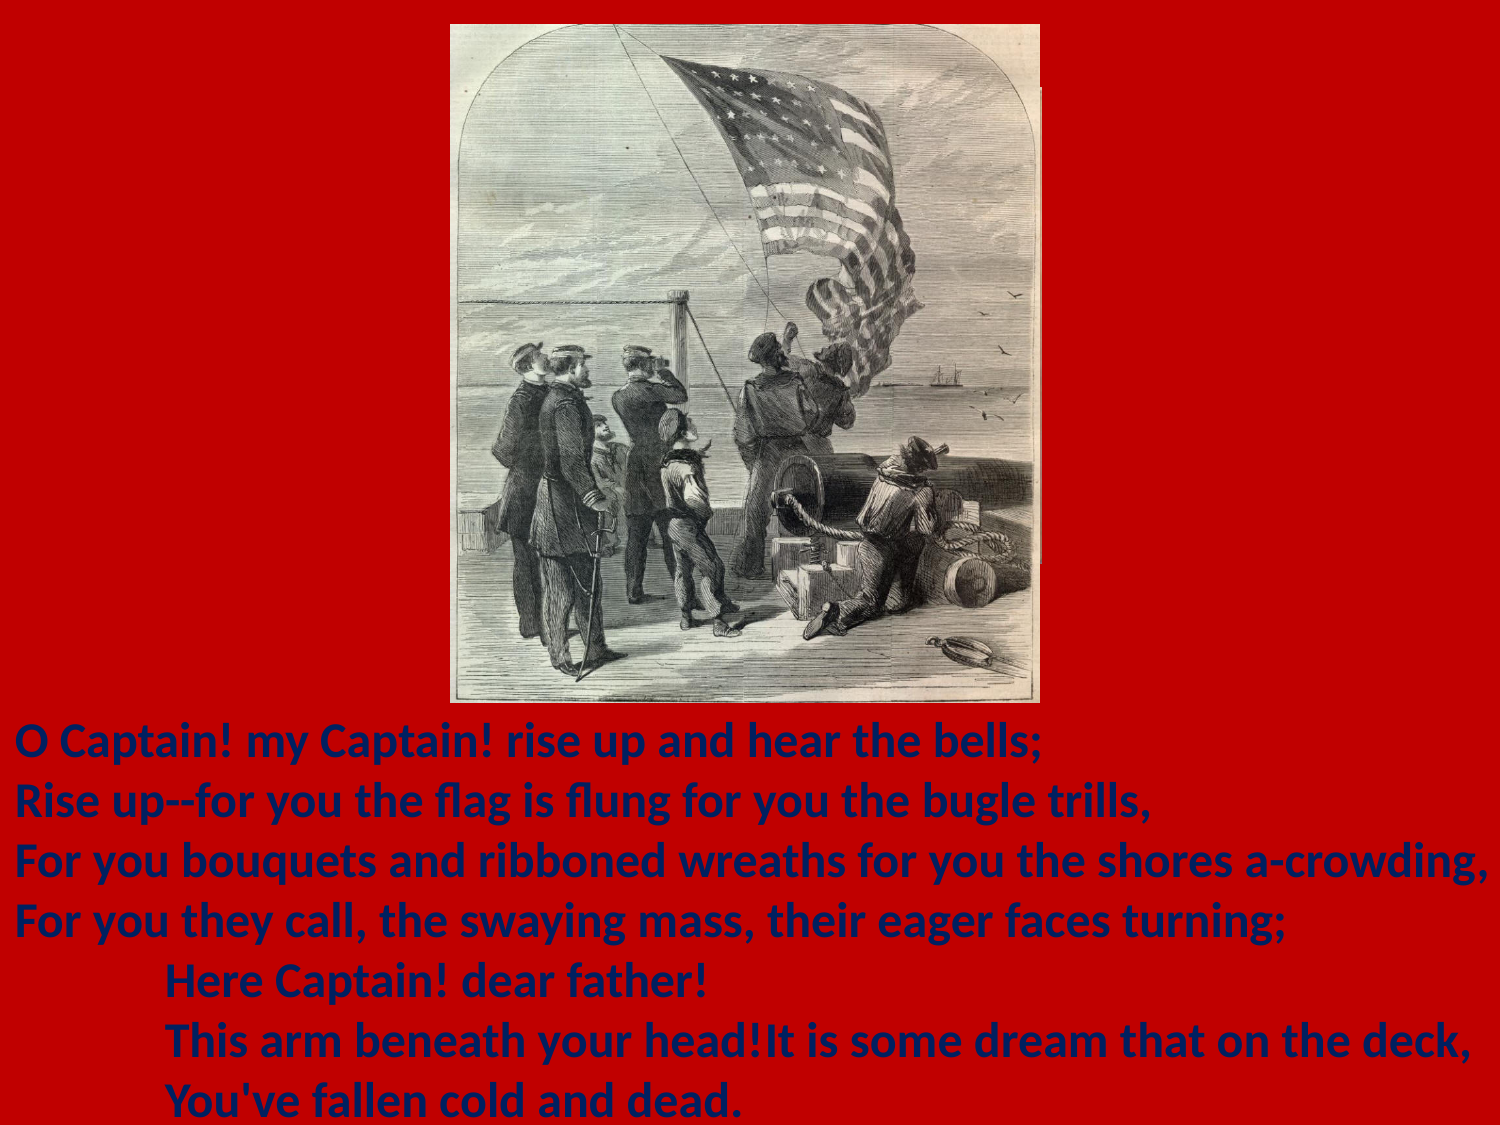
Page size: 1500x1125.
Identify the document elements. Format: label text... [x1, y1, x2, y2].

picture [449, 24, 1043, 703]
text_box O Captain! my Captain! rise up and hear the bells; Rise up--for you the flag is flung for you the bugle trills, For you bouquets and ribboned wreaths for you the shores a-crowding, For you they call, the swaying mass, their eager faces turning; Here Captain! dear father! This arm beneath your head! It is some dream that on the deck, You've fallen cold and dead. [0, 700, 1500, 1125]
